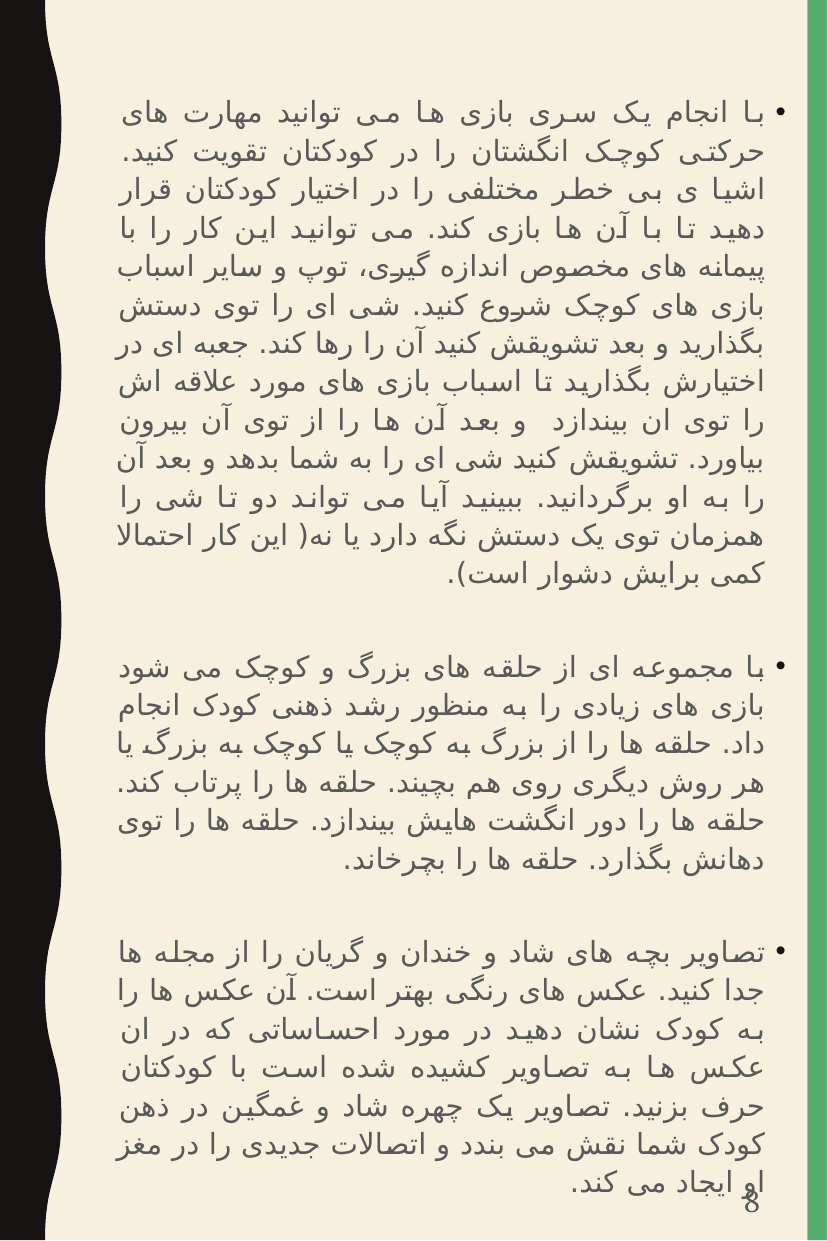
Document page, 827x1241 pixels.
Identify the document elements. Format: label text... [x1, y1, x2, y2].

slide_number 8 [700, 1170, 776, 1233]
list با انجام یک سری بازی ها می توانید مهارت های حرکتی کوچک انگشتان را در کودکتان تقویت کنید. اشیا ی بی خطر مختلفی را در اختیار کودکتان قرار دهید تا با آن ها بازی کند. می توانید این کار را با پیمانه های مخصوص اندازه گیری، توپ و سایر اسباب بازی های کوچک شروع کنید. شی ای را توی دستش بگذارید و بعد تشویقش کنید آن را رها کند. جعبه ای در اختیارش بگذارید تا اسباب بازی های مورد علاقه اش را توی ان بیندازد و بعد آن ها را از توی آن بیرون بیاورد. تشویقش کنید شی ای را به شما بدهد و بعد آن را به او برگردانید. ببینید آیا می تواند دو تا شی را همزمان توی یک دستش نگه دارد یا نه( این کار احتمالا کمی برایش دشوار است). با مجموعه ای از حلقه های بزرگ و کوچک می شود بازی های زیادی را به منظور رشد ذهنی کودک انجام داد. حلقه ها را از بزرگ به کوچک یا کوچک به بزرگ یا هر روش دیگری روی هم بچیند. حلقه ها را پرتاب کند. حلقه ها را دور انگشت هایش بیندازد. حلقه ها را توی دهانش بگذارد. حلقه ها را بچرخاند. تصاویر بچه های شاد و خندان و گریان را از مجله ها جدا کنید. عکس های رنگی بهتر است. آن عکس ها را به کودک نشان دهید در مورد احساساتی که در ان عکس ها به تصاویر کشیده شده است با کودکتان حرف بزنید. تصاویر یک چهره شاد و غمگین در ذهن کودک شما نقش می بندد و اتصالات جدیدی را در مغز او ایجاد می کند. واکر یا دیگر اسباب بازی‌های چرخ دار به کودک شما اجازه می‌دهد مهارت جدید قدم برداشتن را تمرین کند. صندوقچه‌های چرخ دار یا حتی جاروبرقی نیز در حدود سن 1سالگی یک اسباب بازی مهیج برای نوزاد به حساب می‌‌آیند. او می‌تواند به این اسباب بازی‌ها چنگ بیندازد، بایستد و چند قدمی با آن‌ها راه برود. فقط حواستان باشد این وسايل به قدر کافی سنگین باشند تا وقتی کودک شما به آن‌ها تکیه می‌کند، چپه نشوند. به او اجازه بدهید با این اسباب بازی‌های مهیج مهارت راه رفتن را تمرین کند [100, 82, 801, 649]
